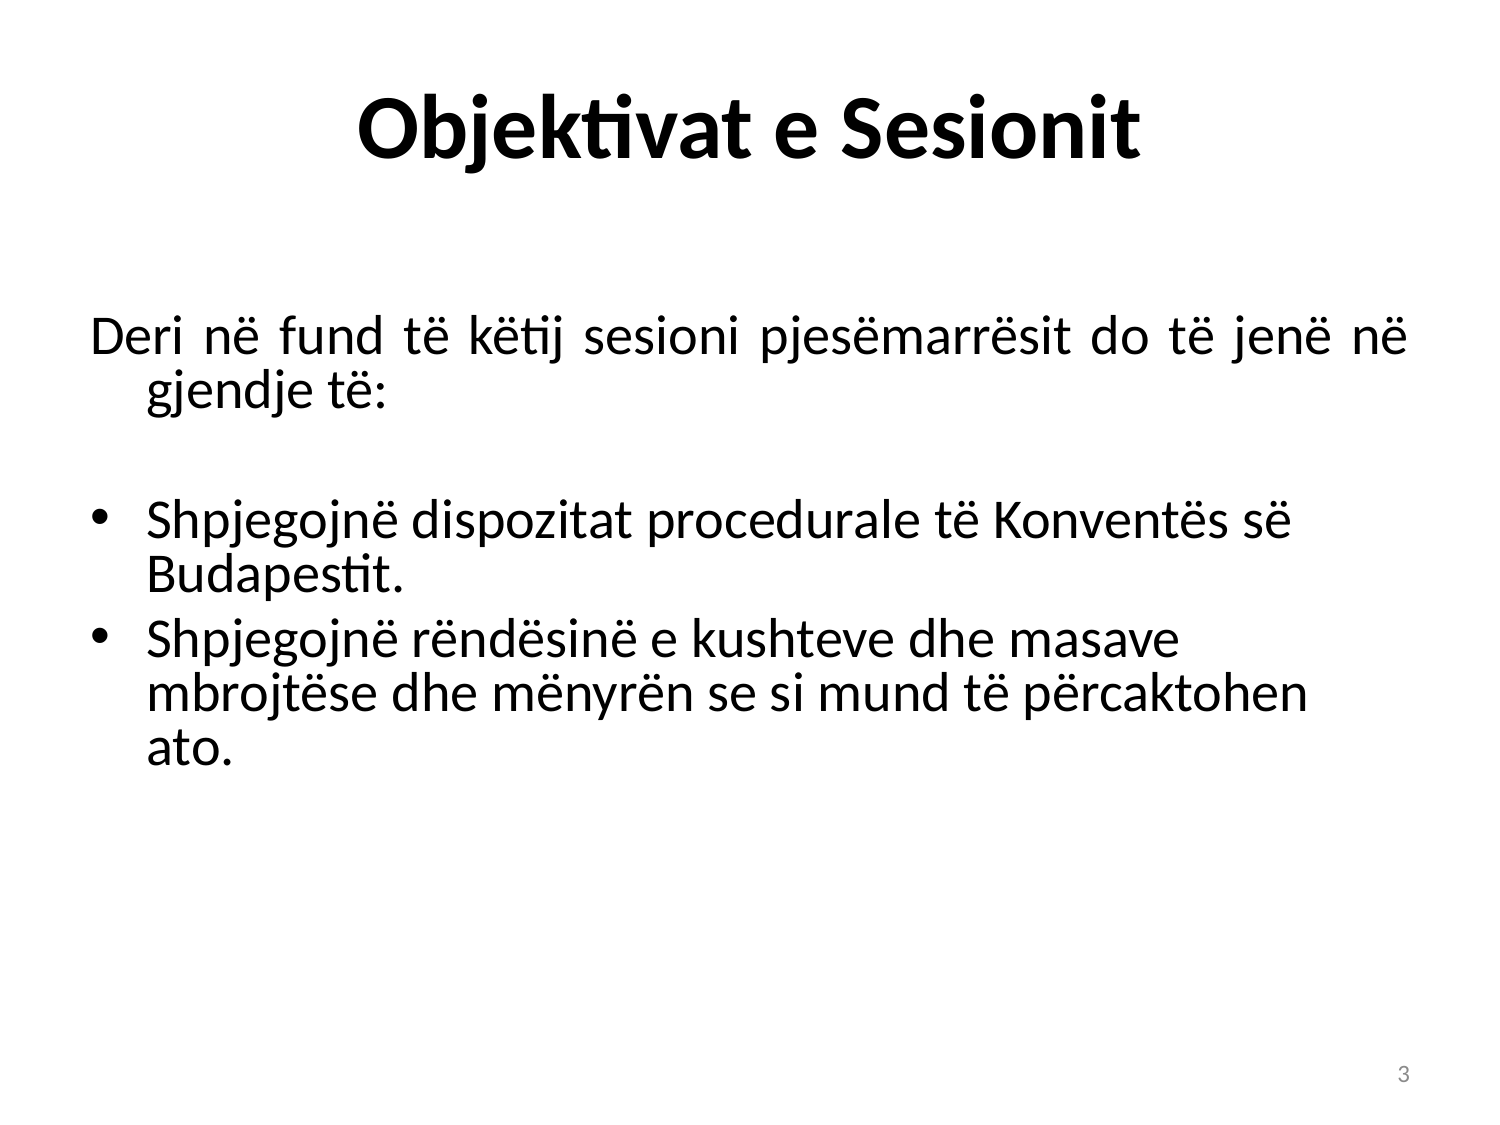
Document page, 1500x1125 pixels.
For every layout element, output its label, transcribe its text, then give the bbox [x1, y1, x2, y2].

slide_number 3 [1074, 1042, 1425, 1103]
title Objektivat e Sesionit [74, 44, 1426, 199]
list Deri në fund të këtij sesioni pjesëmarrësit do të jenë në gjendje të: Shpjegojnë dispozitat procedurale të Konventës së Budapestit. Shpjegojnë rëndësinë e kushteve dhe masave mbrojtëse dhe mënyrën se si mund të përcaktohen ato. [74, 224, 1426, 1035]
